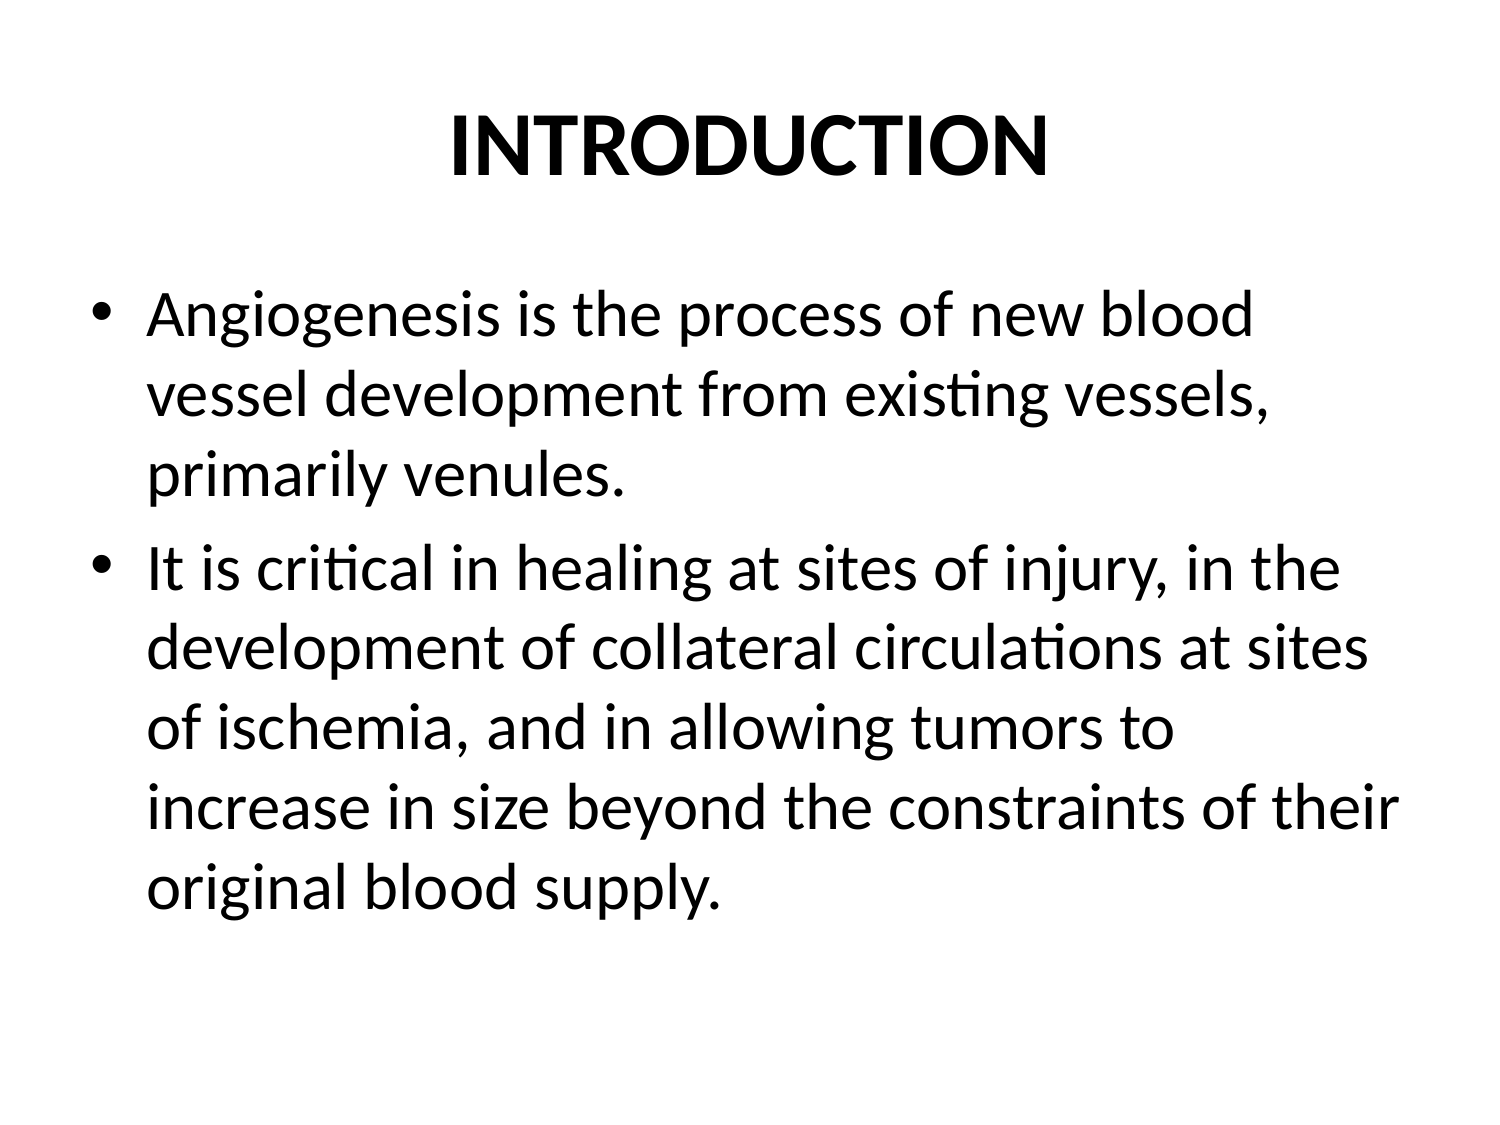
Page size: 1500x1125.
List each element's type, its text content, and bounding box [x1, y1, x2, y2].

title INTRODUCTION [75, 45, 1425, 233]
list Angiogenesis is the process of new blood vessel development from existing vessels, primarily venules. It is critical in healing at sites of injury, in the development of collateral circulations at sites of ischemia, and in allowing tumors to increase in size beyond the constraints of their original blood supply. [75, 262, 1425, 1005]
